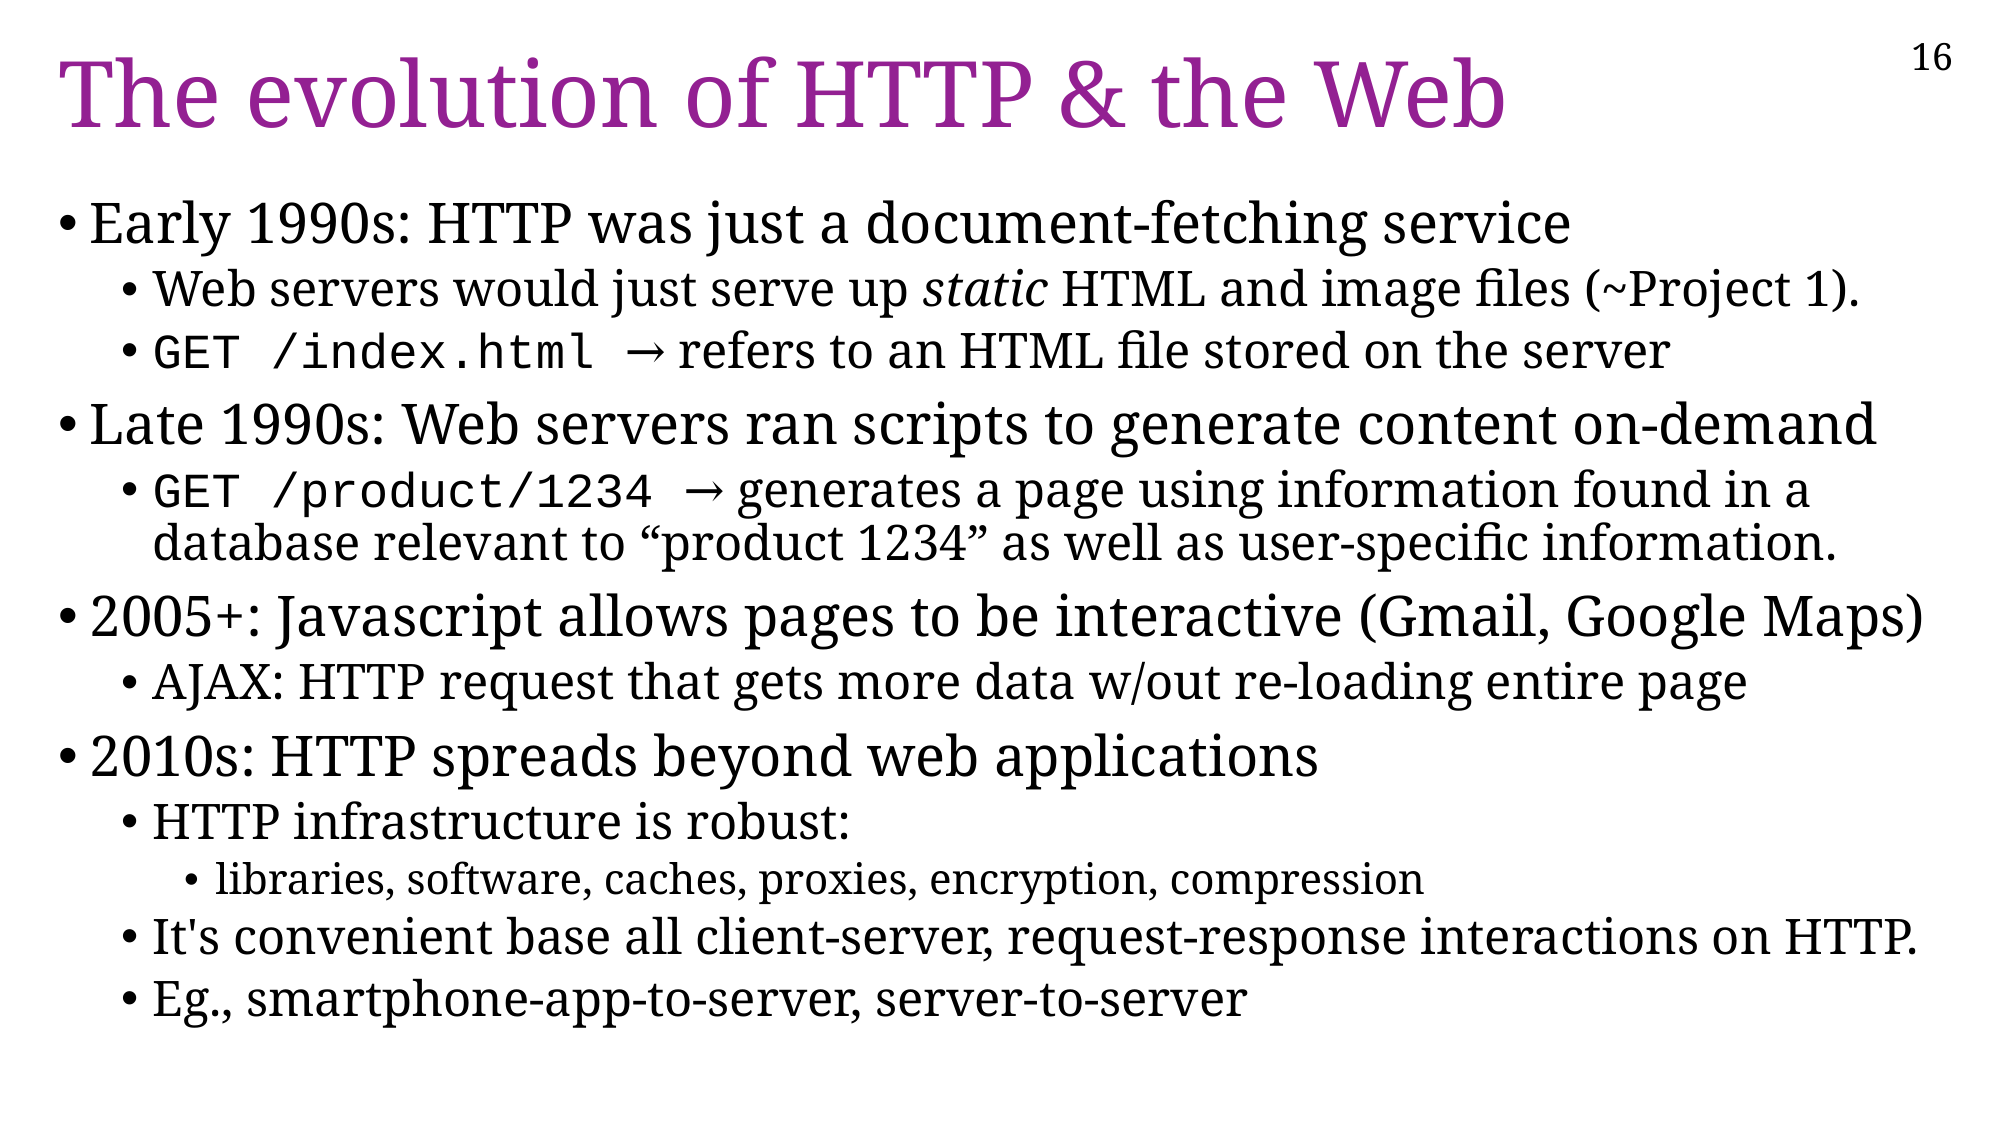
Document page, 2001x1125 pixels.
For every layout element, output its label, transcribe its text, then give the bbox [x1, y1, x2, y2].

title The evolution of HTTP & the Web [43, 25, 1953, 171]
list Early 1990s: HTTP was just a document-fetching service Web servers would just serve up static HTML and image files (~Project 1). GET /index.html → refers to an HTML file stored on the server Late 1990s: Web servers ran scripts to generate content on-demand GET /product/1234 → generates a page using information found in a database relevant to “product 1234” as well as user-specific information. 2005+: Javascript allows pages to be interactive (Gmail, Google Maps) AJAX: HTTP request that gets more data w/out re-loading entire page 2010s: HTTP spreads beyond web applications HTTP infrastructure is robust: libraries, software, caches, proxies, encryption, compression It's convenient base all client-server, request-response interactions on HTTP. Eg., smartphone-app-to-server, server-to-server [43, 188, 1953, 1106]
